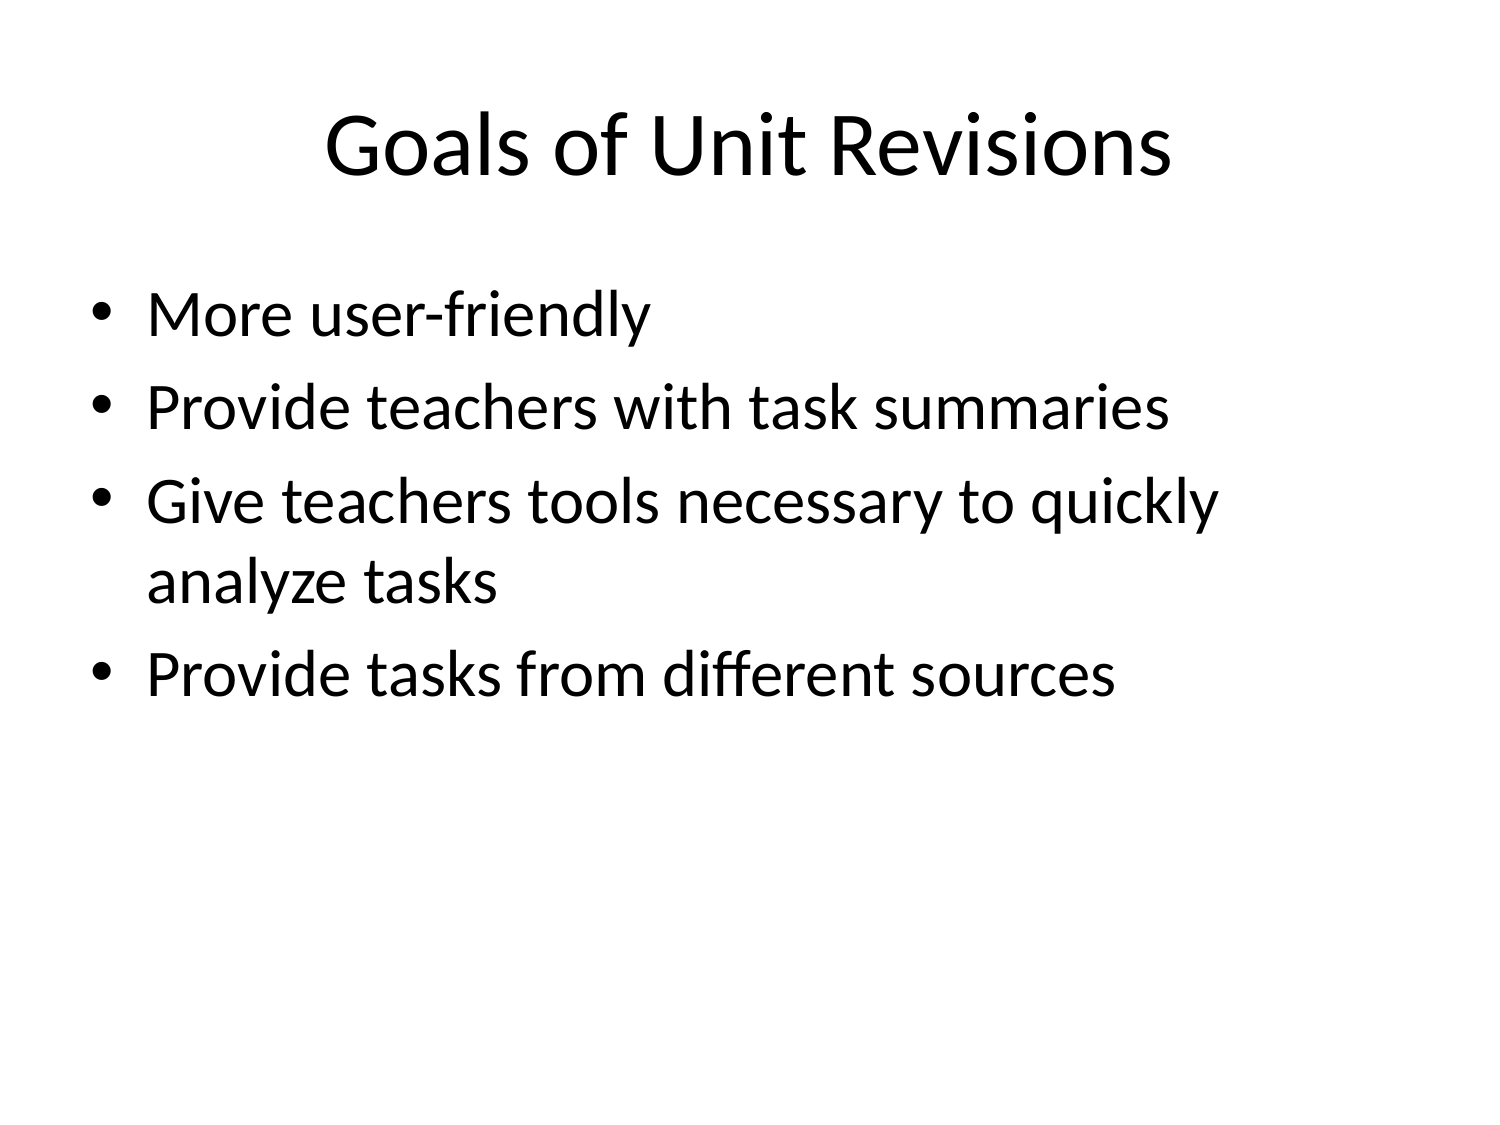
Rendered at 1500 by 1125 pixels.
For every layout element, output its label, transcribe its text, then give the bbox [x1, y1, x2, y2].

title Goals of Unit Revisions [75, 45, 1425, 233]
list More user-friendly Provide teachers with task summaries Give teachers tools necessary to quickly analyze tasks Provide tasks from different sources [75, 262, 1425, 1005]
